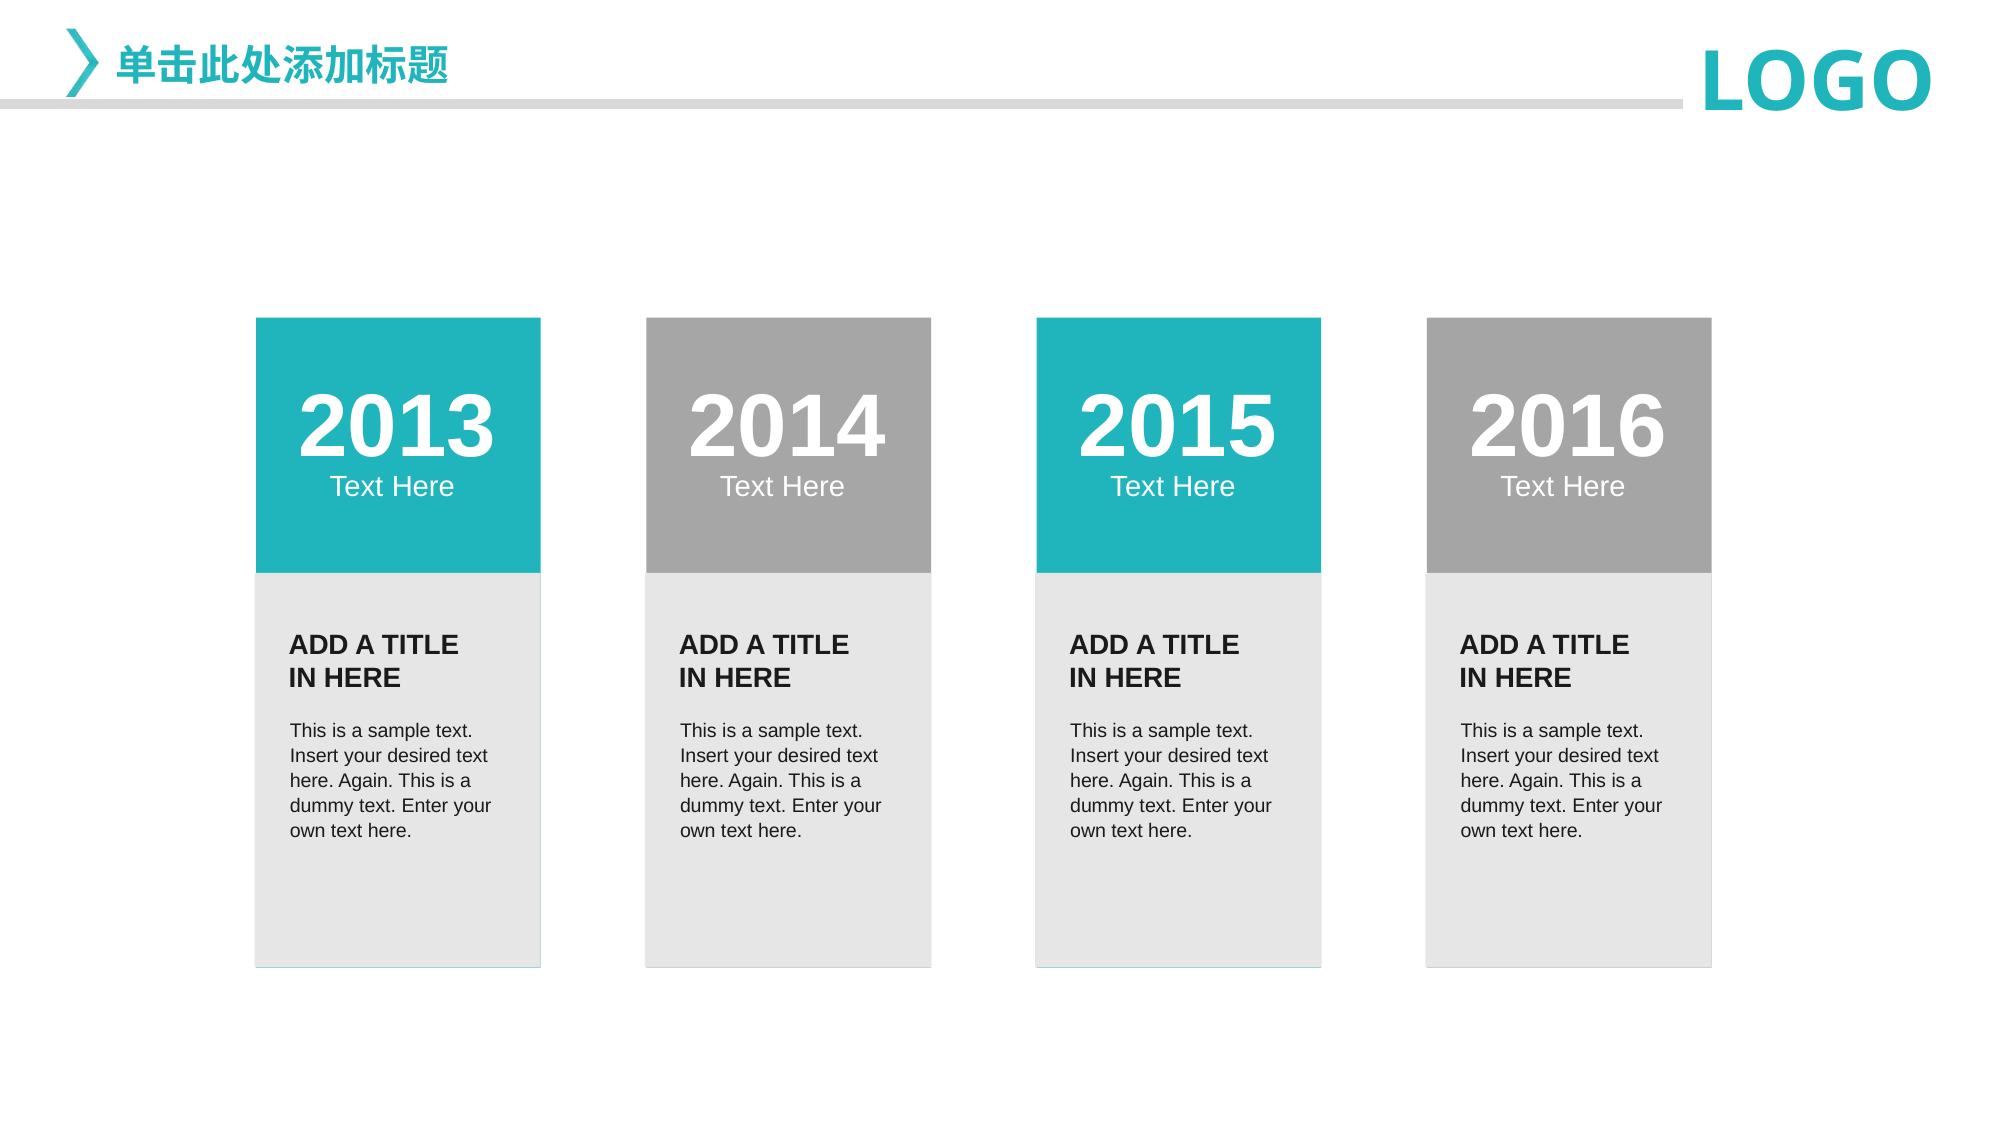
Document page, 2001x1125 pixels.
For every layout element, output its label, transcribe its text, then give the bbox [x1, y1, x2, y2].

text_box LOGO [1683, 19, 2000, 135]
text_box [644, 317, 932, 968]
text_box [254, 317, 541, 968]
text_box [65, 28, 99, 98]
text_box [1035, 317, 1322, 968]
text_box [1425, 317, 1712, 968]
text_box 单击此处添加标题 [100, 31, 465, 97]
